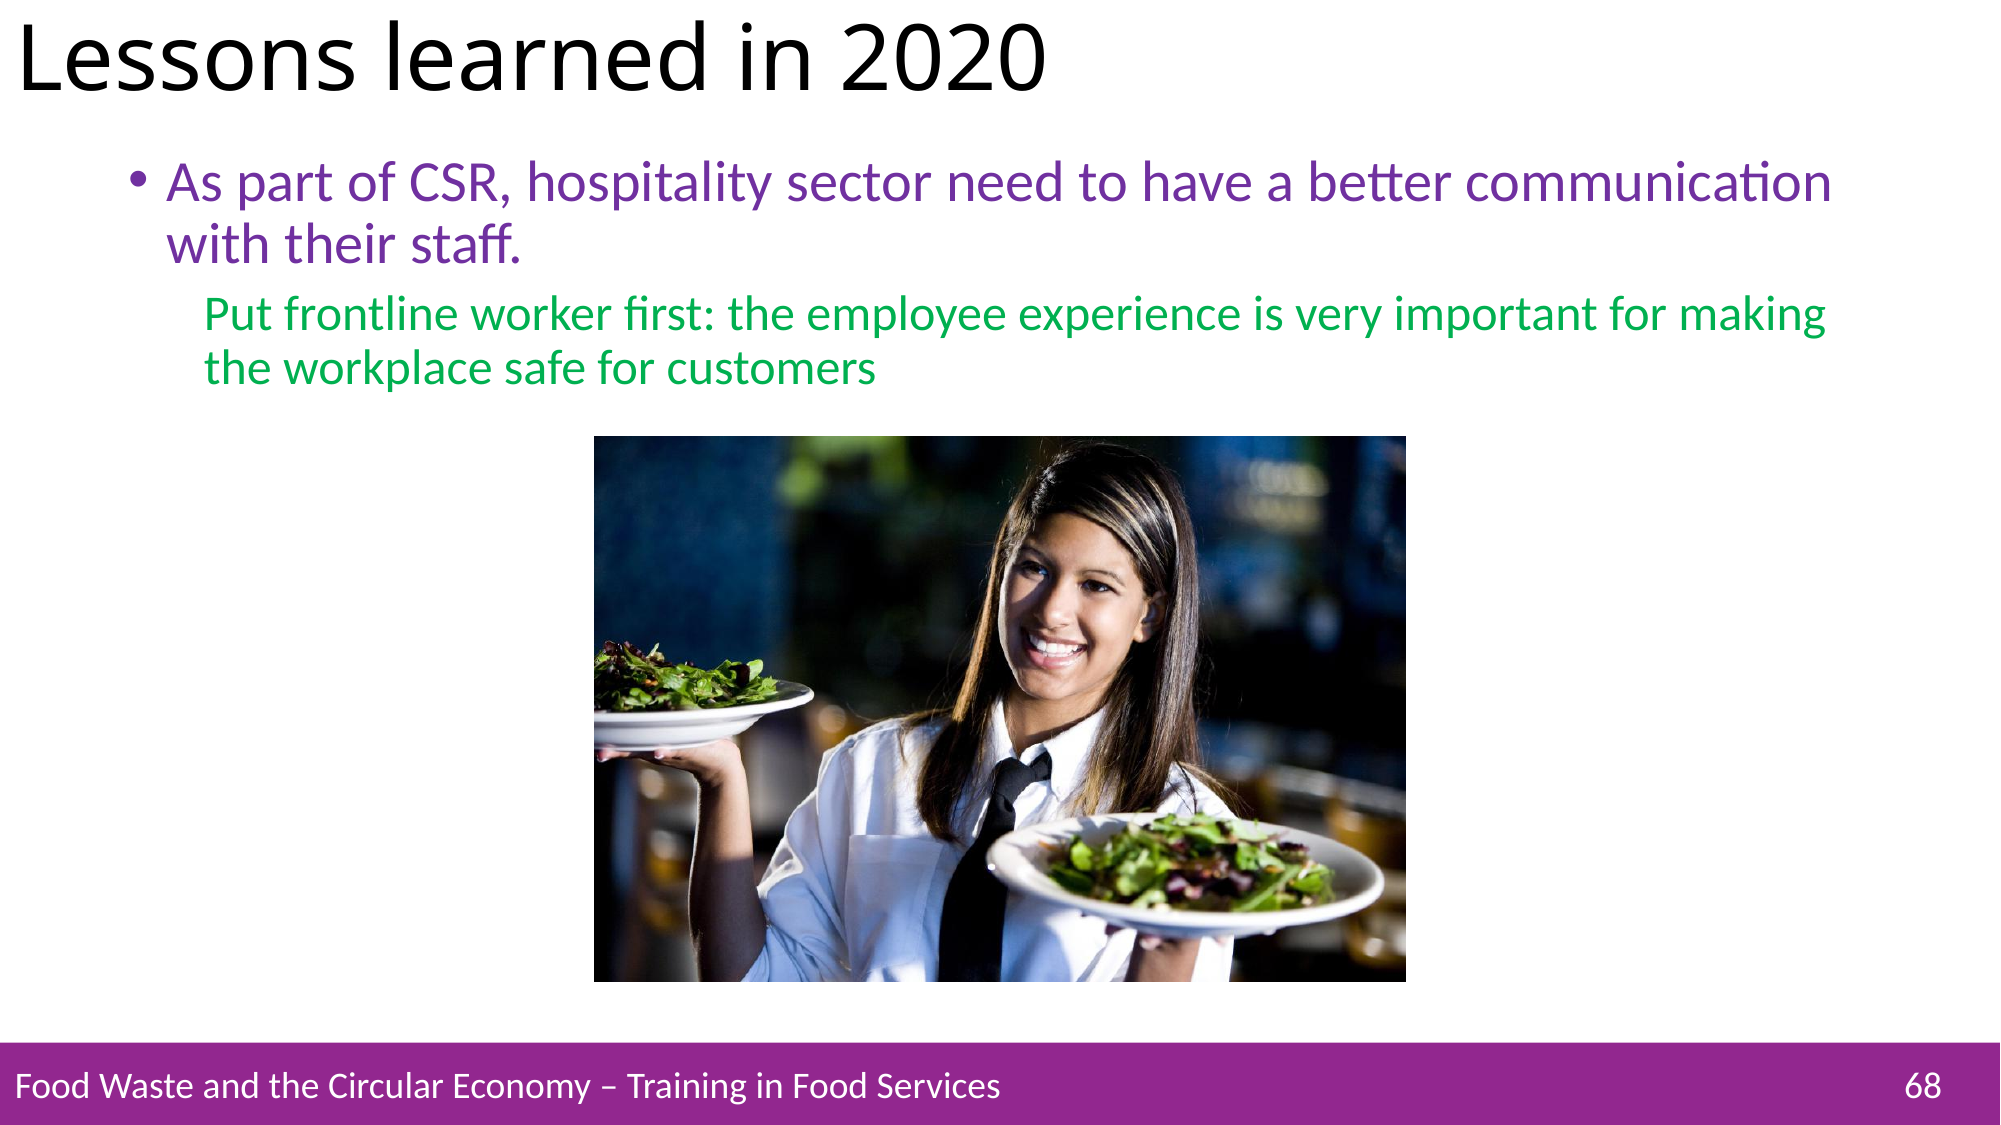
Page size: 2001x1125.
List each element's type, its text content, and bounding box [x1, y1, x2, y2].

list As part of CSR, hospitality sector need to have a better communication with their staff. Put frontline worker first: the employee experience is very important for making the workplace safe for customers [114, 143, 1880, 994]
picture [594, 436, 1406, 982]
title Lessons learned in 2020 [0, 0, 1725, 123]
